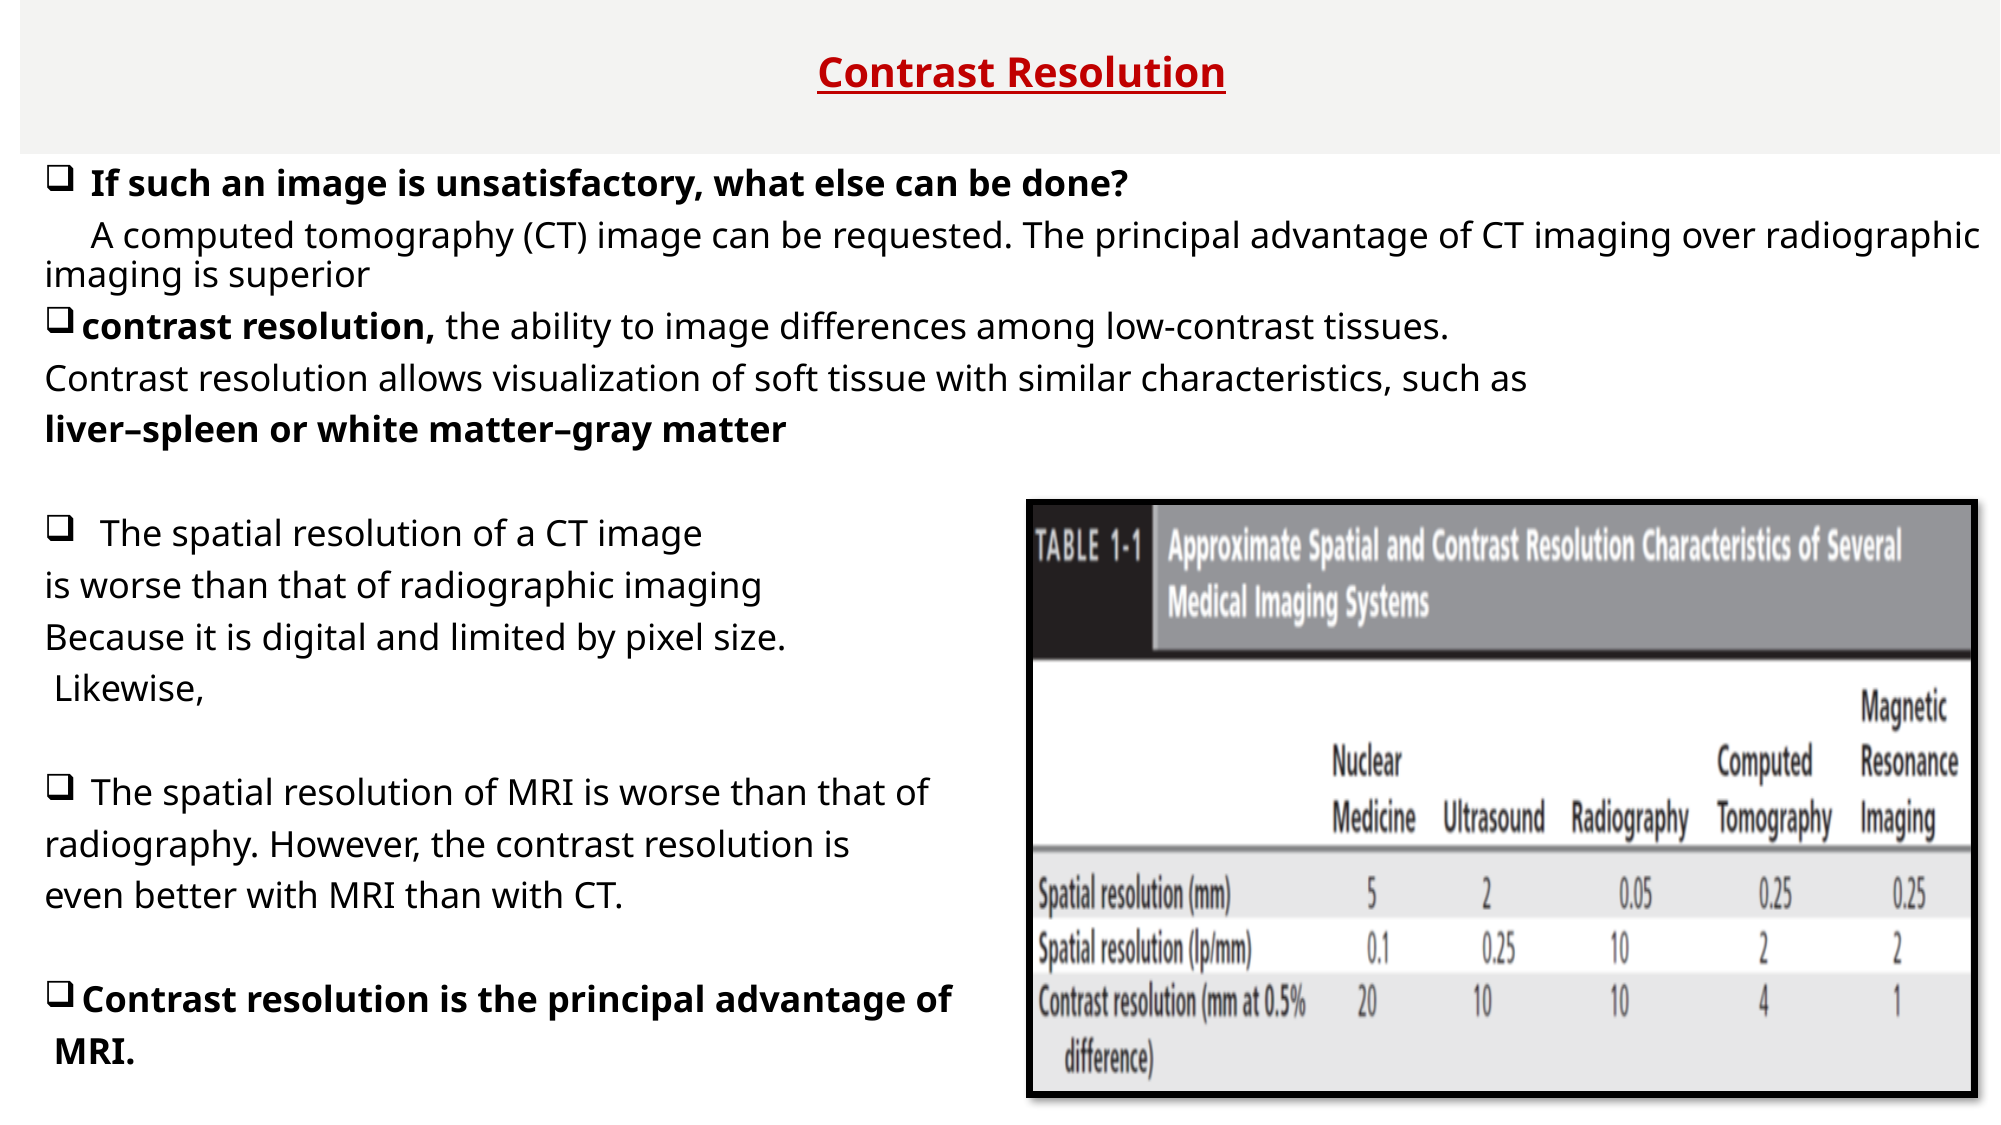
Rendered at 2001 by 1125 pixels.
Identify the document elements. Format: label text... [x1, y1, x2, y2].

picture [1032, 504, 1972, 1092]
list If such an image is unsatisfactory, what else can be done? A computed tomography (CT) image can be requested. The principal advantage of CT imaging over radiographic imaging is superior contrast resolution, the ability to image differences among low-contrast tissues. Contrast resolution allows visualization of soft tissue with similar characteristics, such as liver–spleen or white matter–gray matter The spatial resolution of a CT image is worse than that of radiographic imaging Because it is digital and limited by pixel size. Likewise, The spatial resolution of MRI is worse than that of radiography. However, the contrast resolution is even better with MRI than with CT. Contrast resolution is the principal advantage of MRI. [29, 158, 2000, 1092]
title Contrast Resolution [20, 0, 2000, 154]
